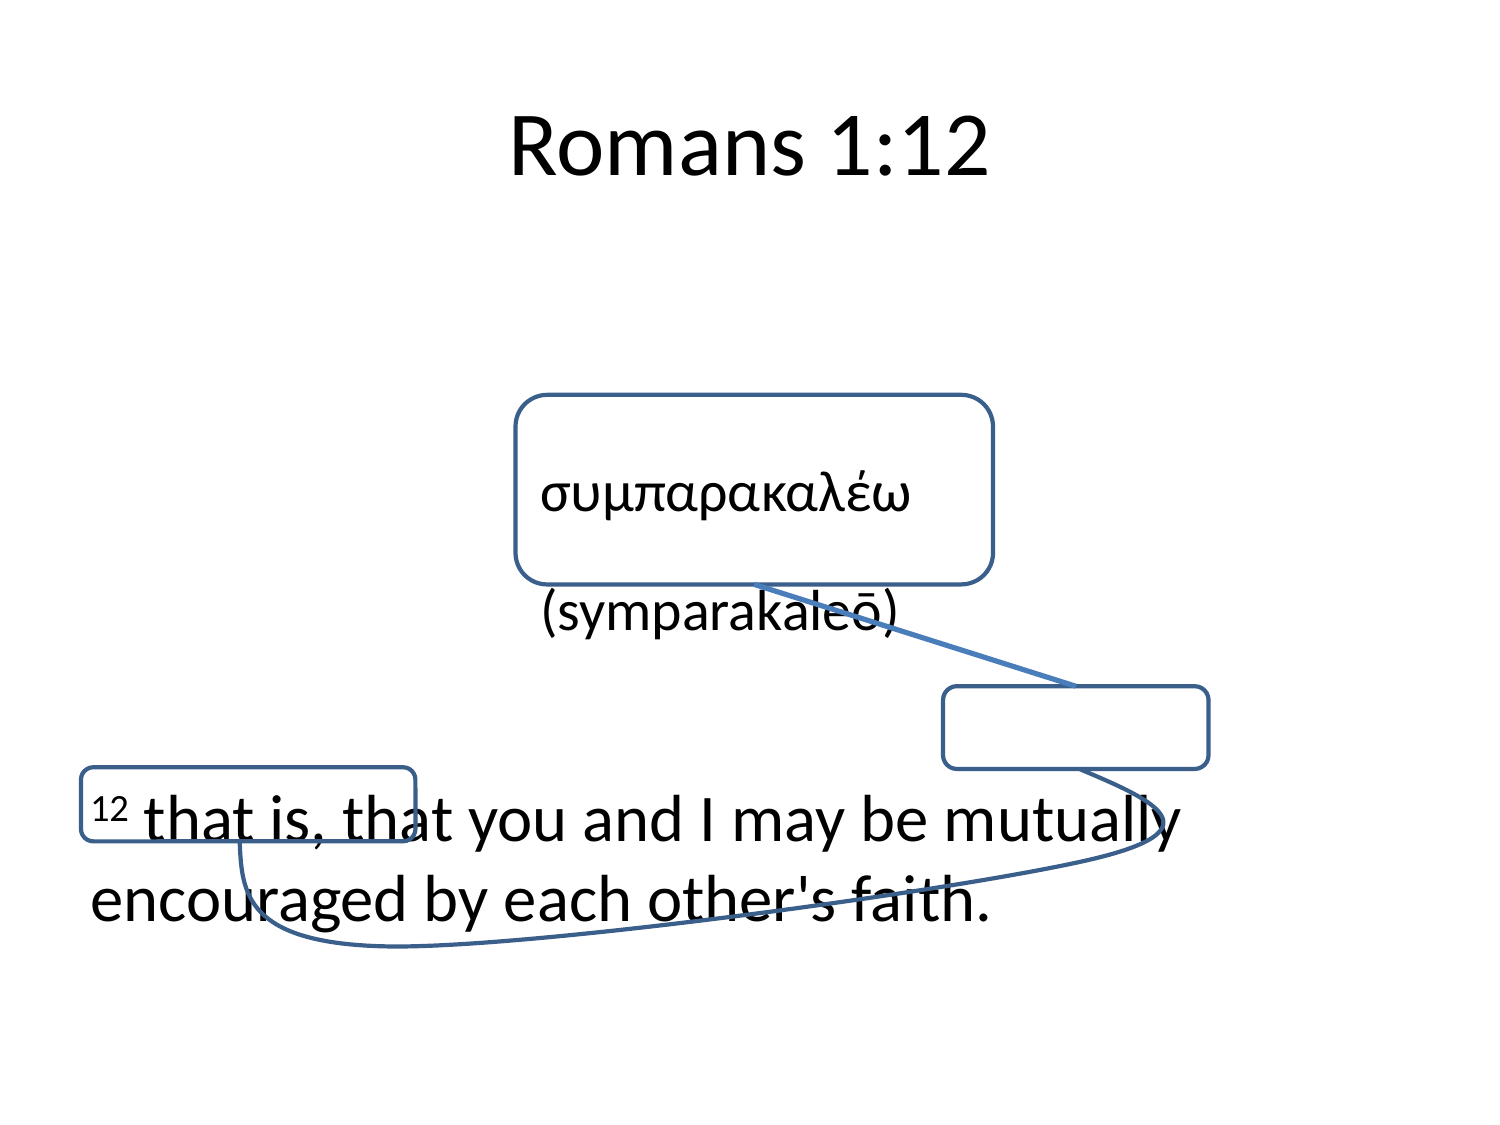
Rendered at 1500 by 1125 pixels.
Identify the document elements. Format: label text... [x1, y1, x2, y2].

title Romans 1:12 [75, 45, 1425, 233]
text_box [754, 584, 1077, 687]
text_box [940, 684, 1211, 772]
text_box [78, 765, 418, 844]
text_box [513, 392, 996, 587]
text_box [237, 766, 1166, 949]
list συμπαρακαλέω (symparakaleō) 12 that is, that you and I may be mutually encouraged by each other's faith. [75, 262, 1425, 1005]
